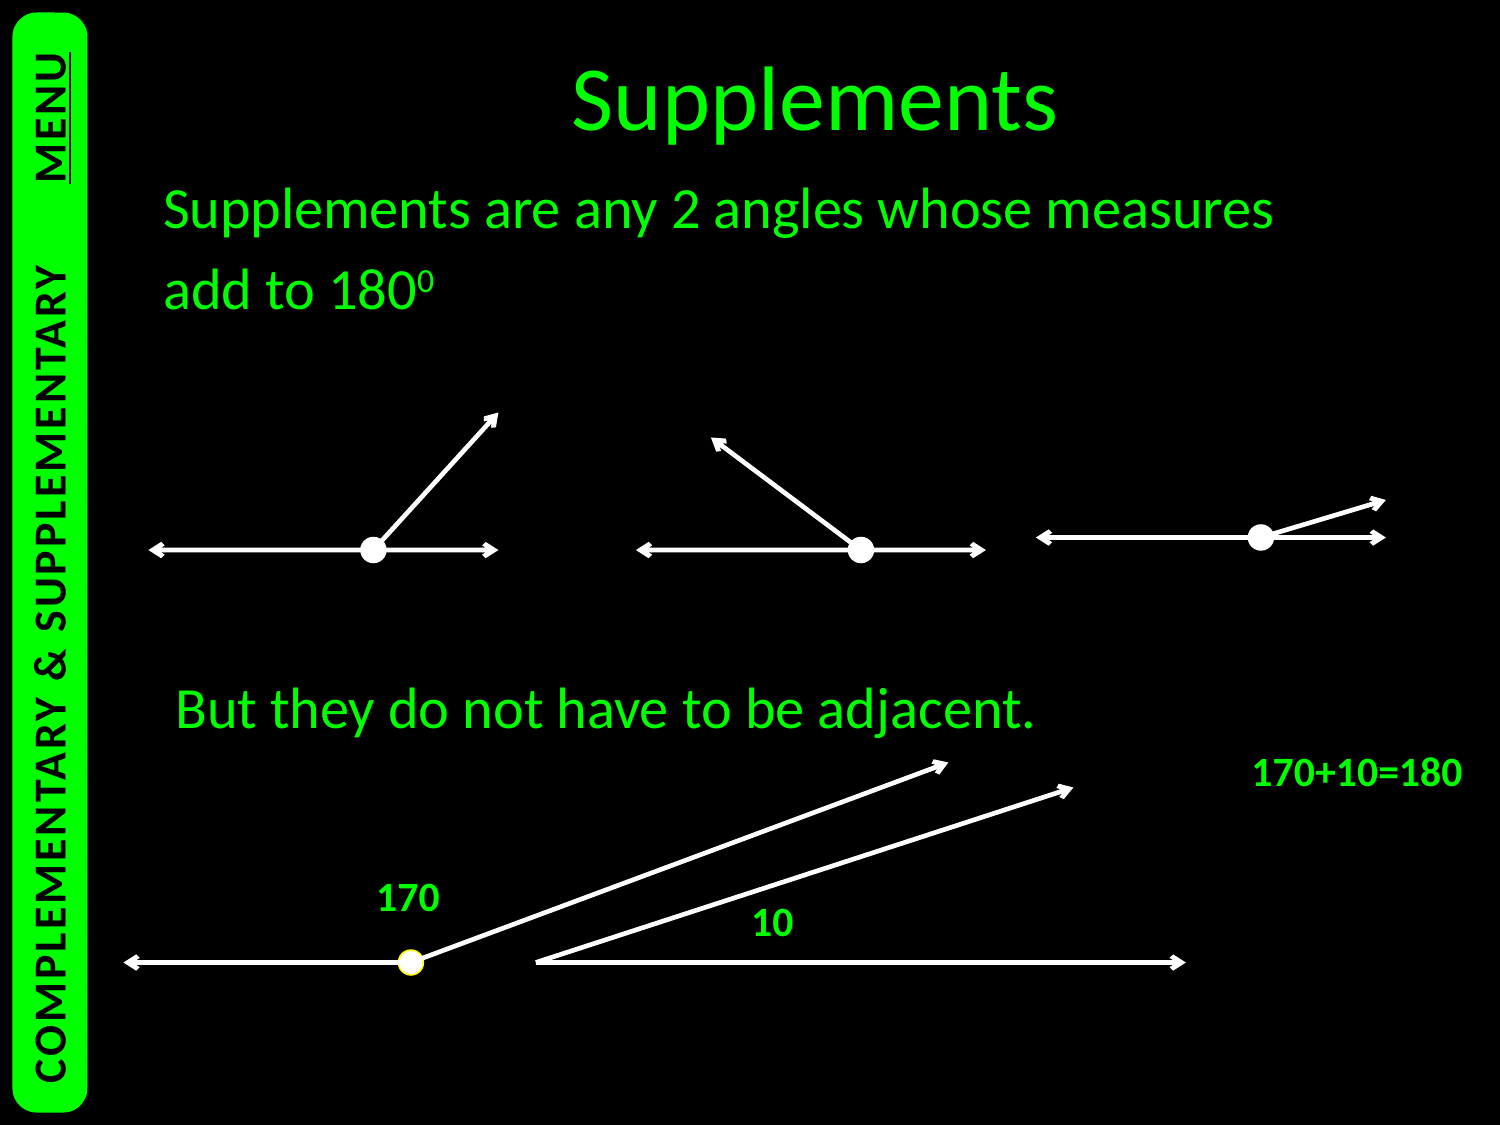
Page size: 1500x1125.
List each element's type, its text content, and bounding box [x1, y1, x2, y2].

text_box [1035, 530, 1261, 545]
text_box [1273, 497, 1386, 534]
text_box [874, 542, 986, 558]
text_box [148, 542, 374, 558]
text_box Supplements [140, 0, 1491, 188]
text_box [410, 760, 949, 963]
text_box [1274, 530, 1386, 545]
text_box [635, 542, 861, 558]
text_box 170+10=180 [1236, 737, 1478, 803]
text_box [535, 955, 1186, 970]
text_box [398, 950, 423, 962]
text_box [848, 537, 874, 563]
text_box [123, 955, 410, 970]
text_box But they do not have to be adjacent. [160, 662, 1486, 800]
text_box [398, 959, 424, 976]
text_box 170 [361, 862, 455, 928]
text_box 10 [736, 887, 809, 953]
text_box [710, 437, 851, 542]
text_box [12, 12, 88, 1113]
text_box Supplements are any 2 angles whose measures add to 1800 [148, 188, 1474, 300]
text_box [386, 542, 499, 558]
text_box [767, 785, 1074, 887]
text_box [361, 537, 386, 563]
text_box COMPLEMENTARY & SUPPLEMENTARY MENU [12, 37, 83, 1099]
text_box [1248, 525, 1274, 550]
text_box [382, 412, 499, 540]
